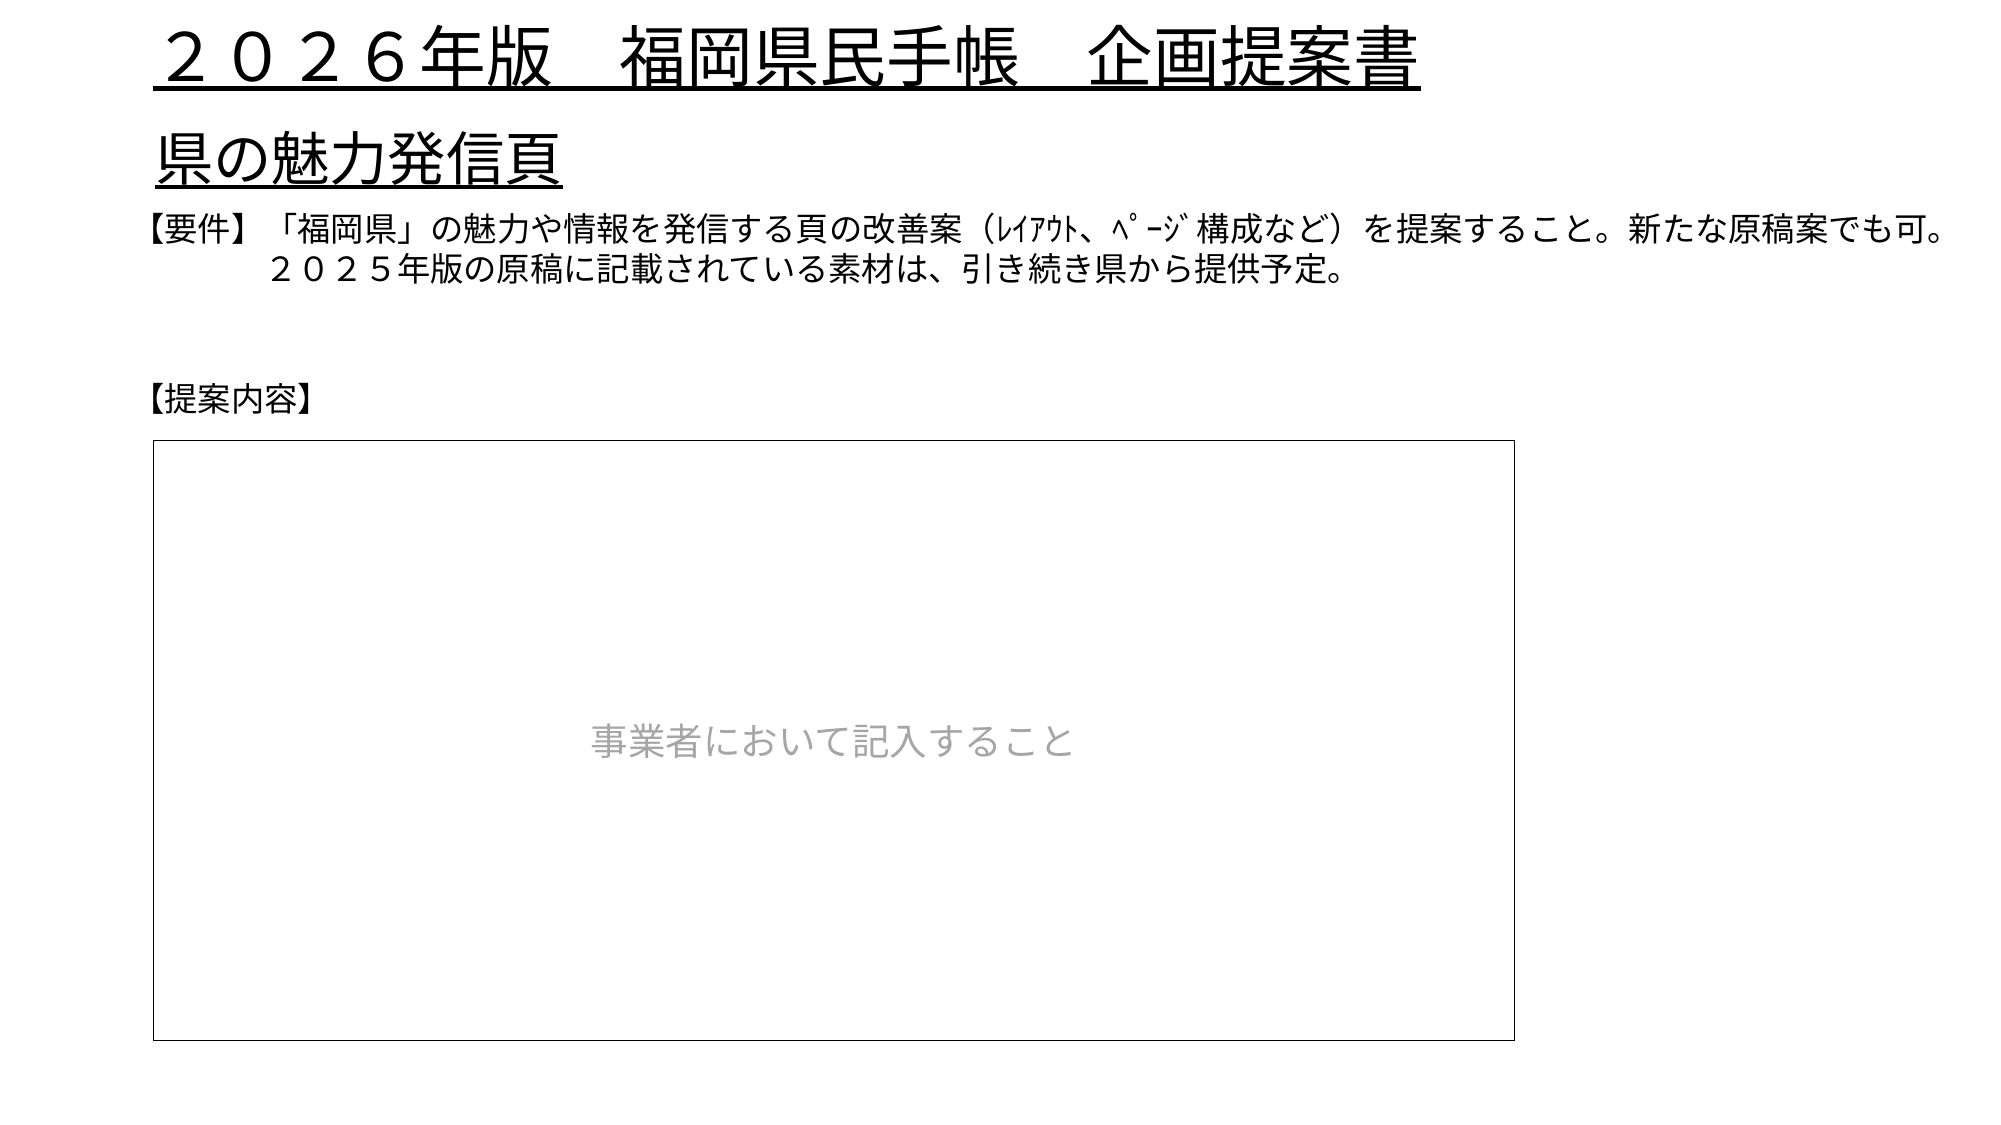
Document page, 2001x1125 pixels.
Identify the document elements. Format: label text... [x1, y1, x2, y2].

text_box 【要件】「福岡県」の魅力や情報を発信する頁の改善案（ﾚｲｱｳﾄ、ﾍﾟｰｼﾞ構成など）を提案すること。新たな原稿案でも可。 ２０２５年版の原稿に記載されている素材は、引き続き県から提供予定。 [116, 200, 1966, 293]
subtitle 県の魅力発信頁 [140, 129, 1457, 194]
title ２０２６年版 福岡県民手帳 企画提案書 [137, 11, 1531, 108]
text_box 事業者において記入すること [153, 440, 1515, 1041]
text_box 【提案内容】 [116, 355, 1860, 441]
